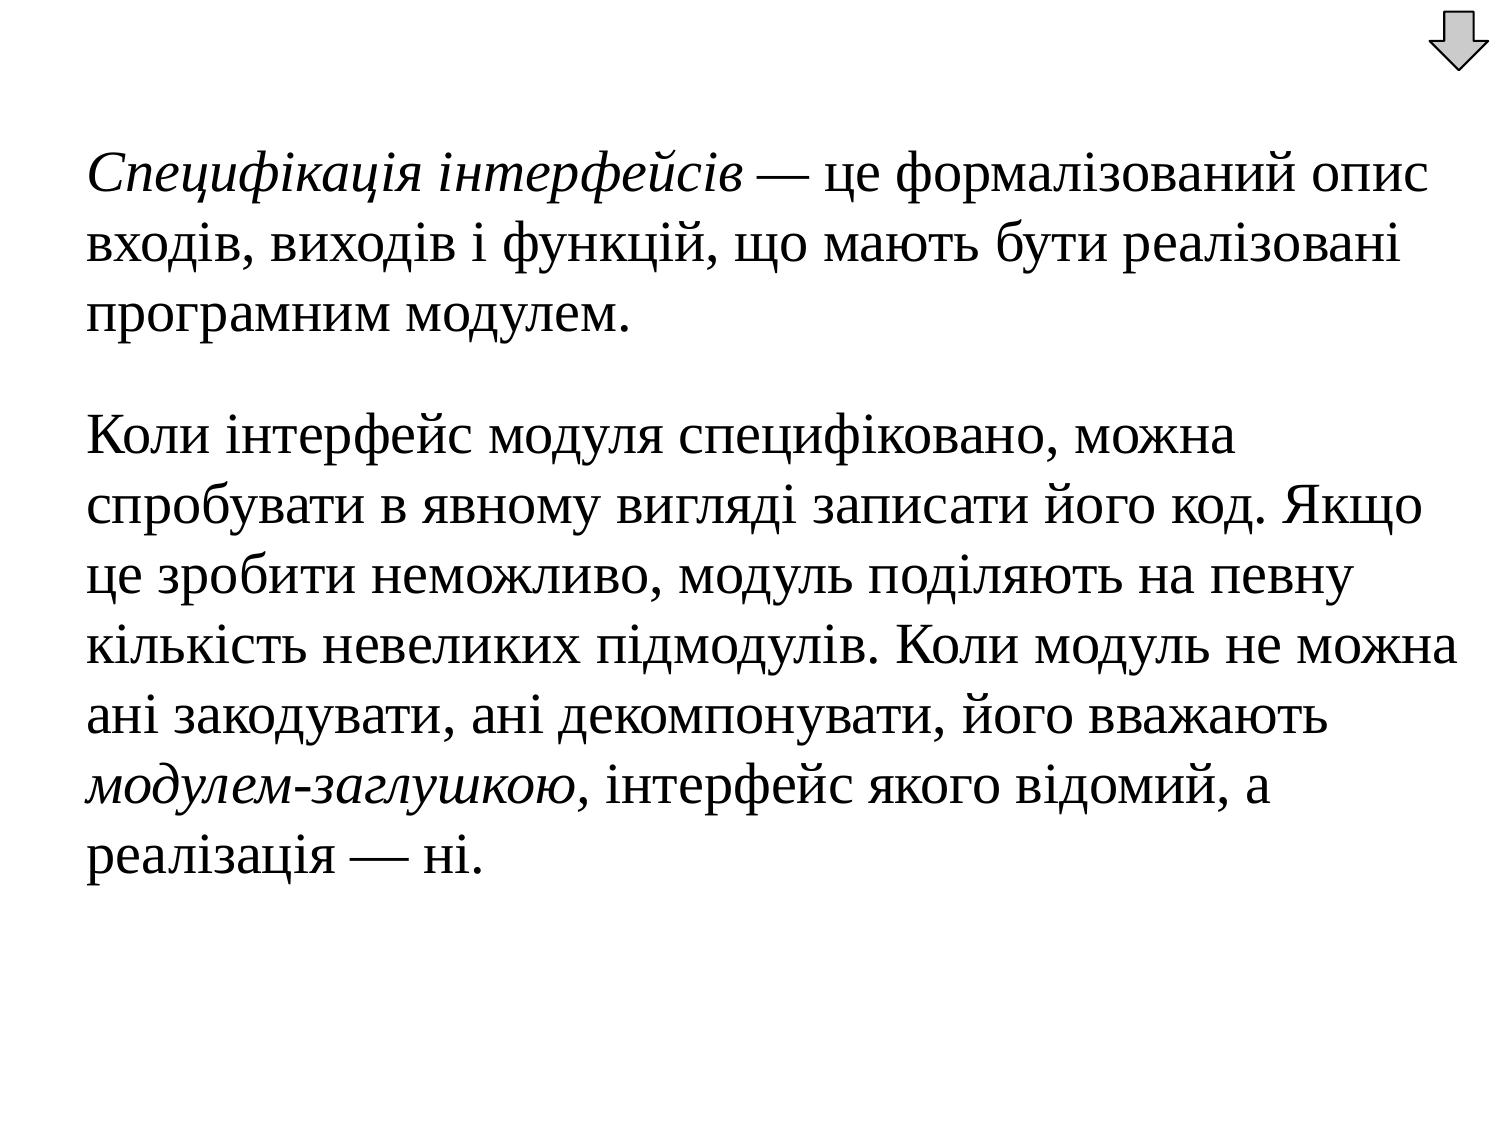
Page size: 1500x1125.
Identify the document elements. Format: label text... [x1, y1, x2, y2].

text_box [1429, 11, 1489, 71]
list Специфікація інтерфейсів — це формалізований опис входів, виходів і функцій, що мають бути реалізовані програмним модулем. Коли інтерфейс модуля специфіковано, можна спробувати в явному вигляді записати його код. Якщо це зробити неможливо, модуль поділяють на певну кількість невеликих підмодулів. Коли модуль не можна ані закодувати, ані декомпонувати, його вважають модулем-заглушкою, інтерфейс якого відомий, а реалізація — ні. [0, 125, 1500, 1125]
